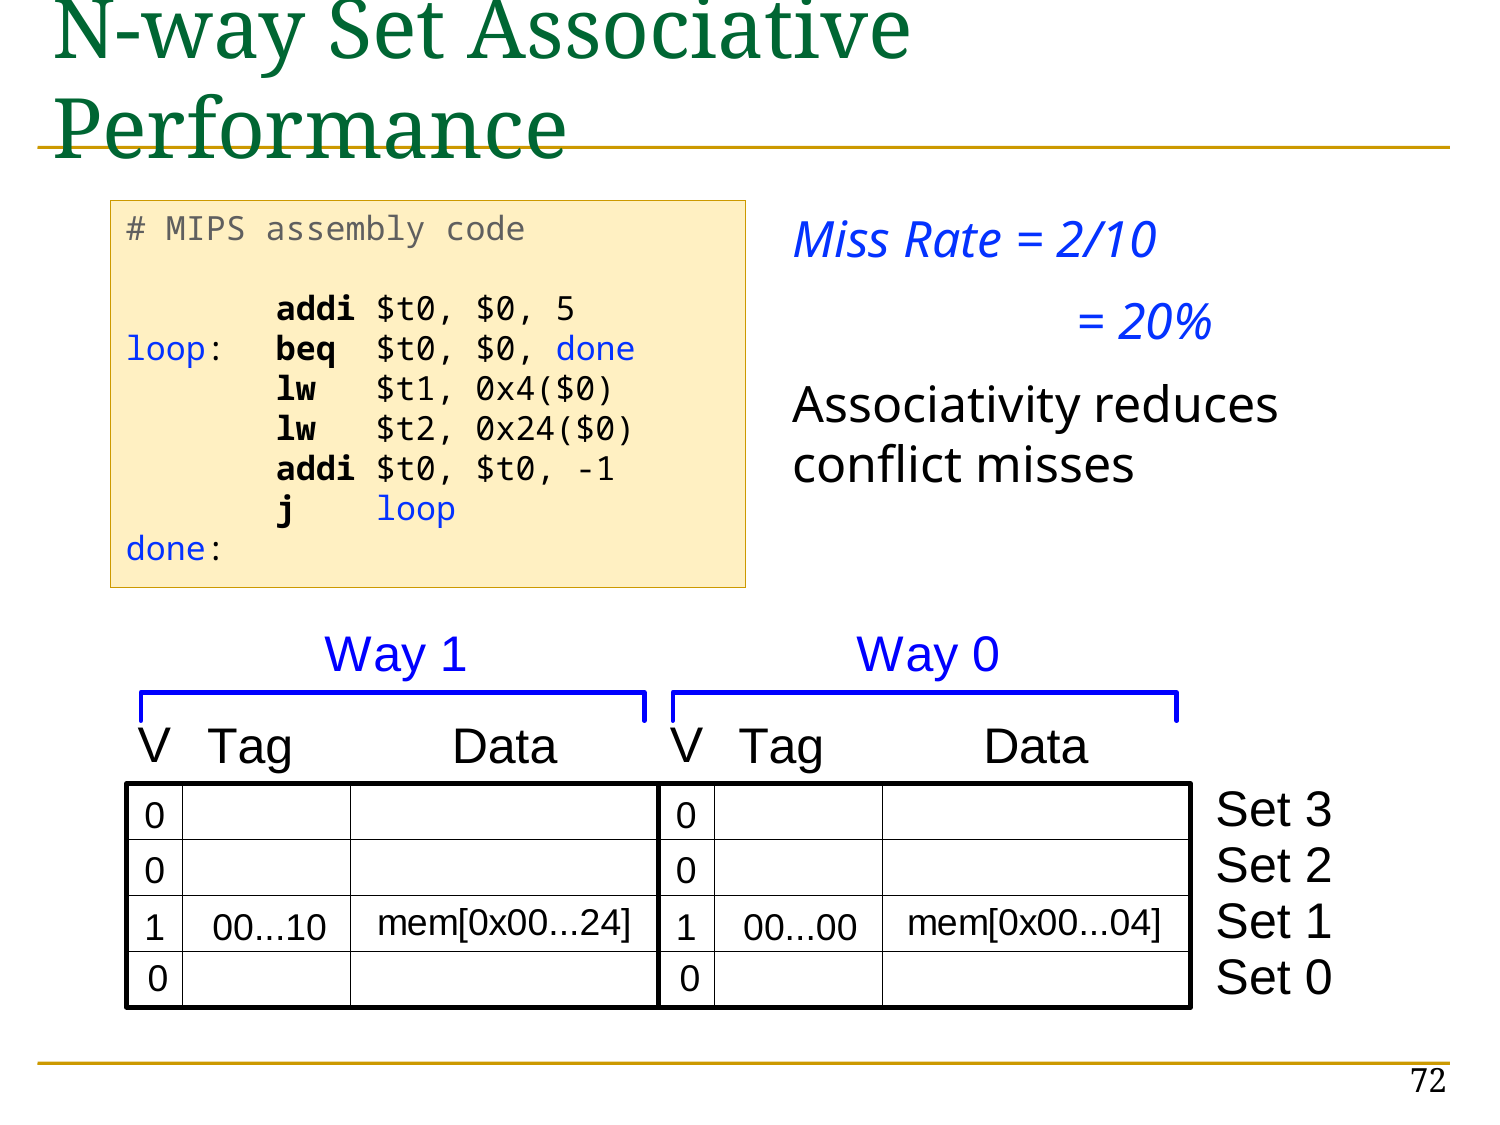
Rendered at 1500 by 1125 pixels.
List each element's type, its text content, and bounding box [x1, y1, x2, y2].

title N-way Set Associative Performance [37, 0, 1385, 150]
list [105, 612, 1367, 1021]
list # MIPS assembly code addi $t0, $0, 5 loop: beq $t0, $0, done lw $t1, 0x4($0) lw $t2, 0x24($0) addi $t0, $t0, -1 j loop done: [110, 200, 746, 588]
list Miss Rate = 2/10 = 20% Associativity reduces conflict misses [777, 200, 1413, 588]
text_box 72 [1111, 1036, 1462, 1112]
